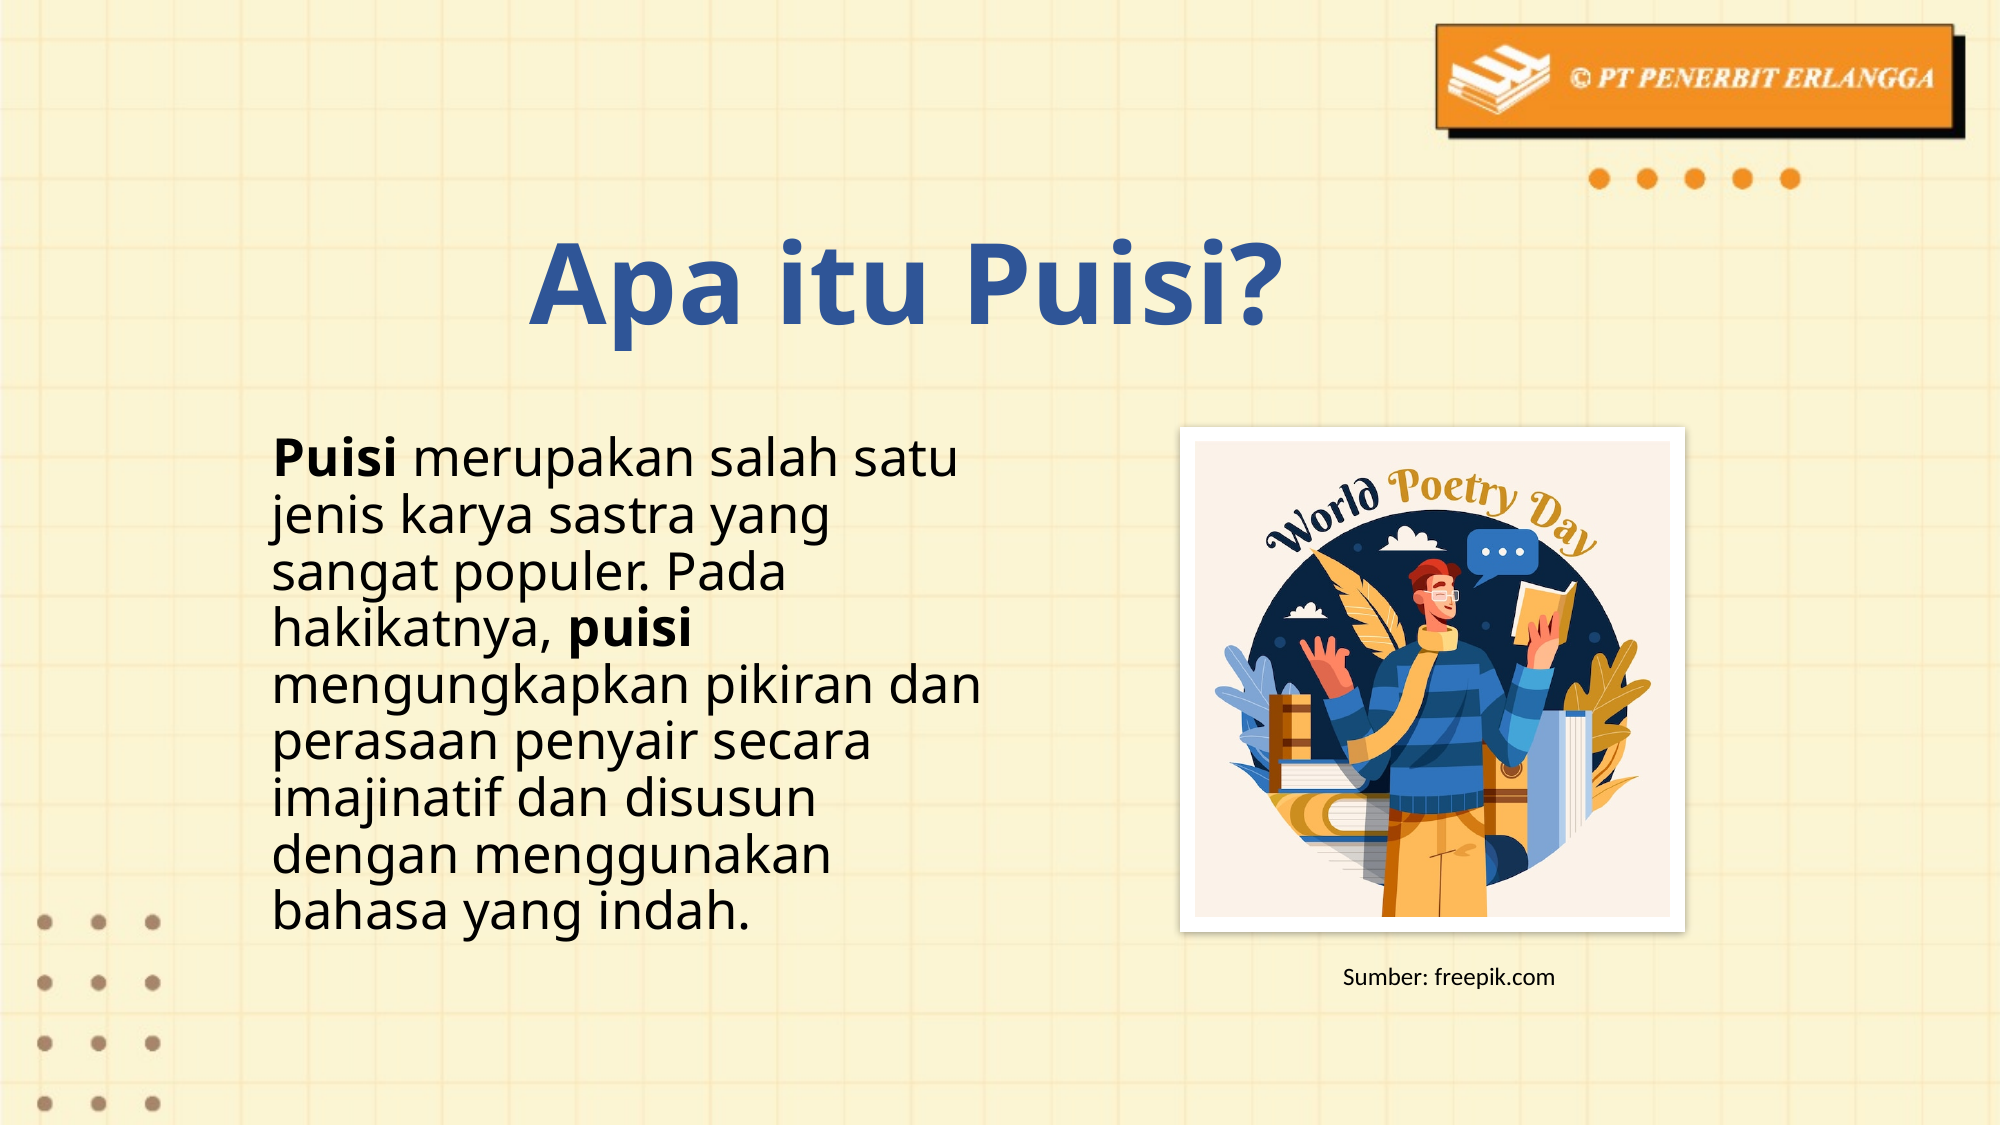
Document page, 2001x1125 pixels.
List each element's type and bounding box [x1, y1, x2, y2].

picture [0, 0, 2000, 1125]
list [1194, 441, 1671, 917]
